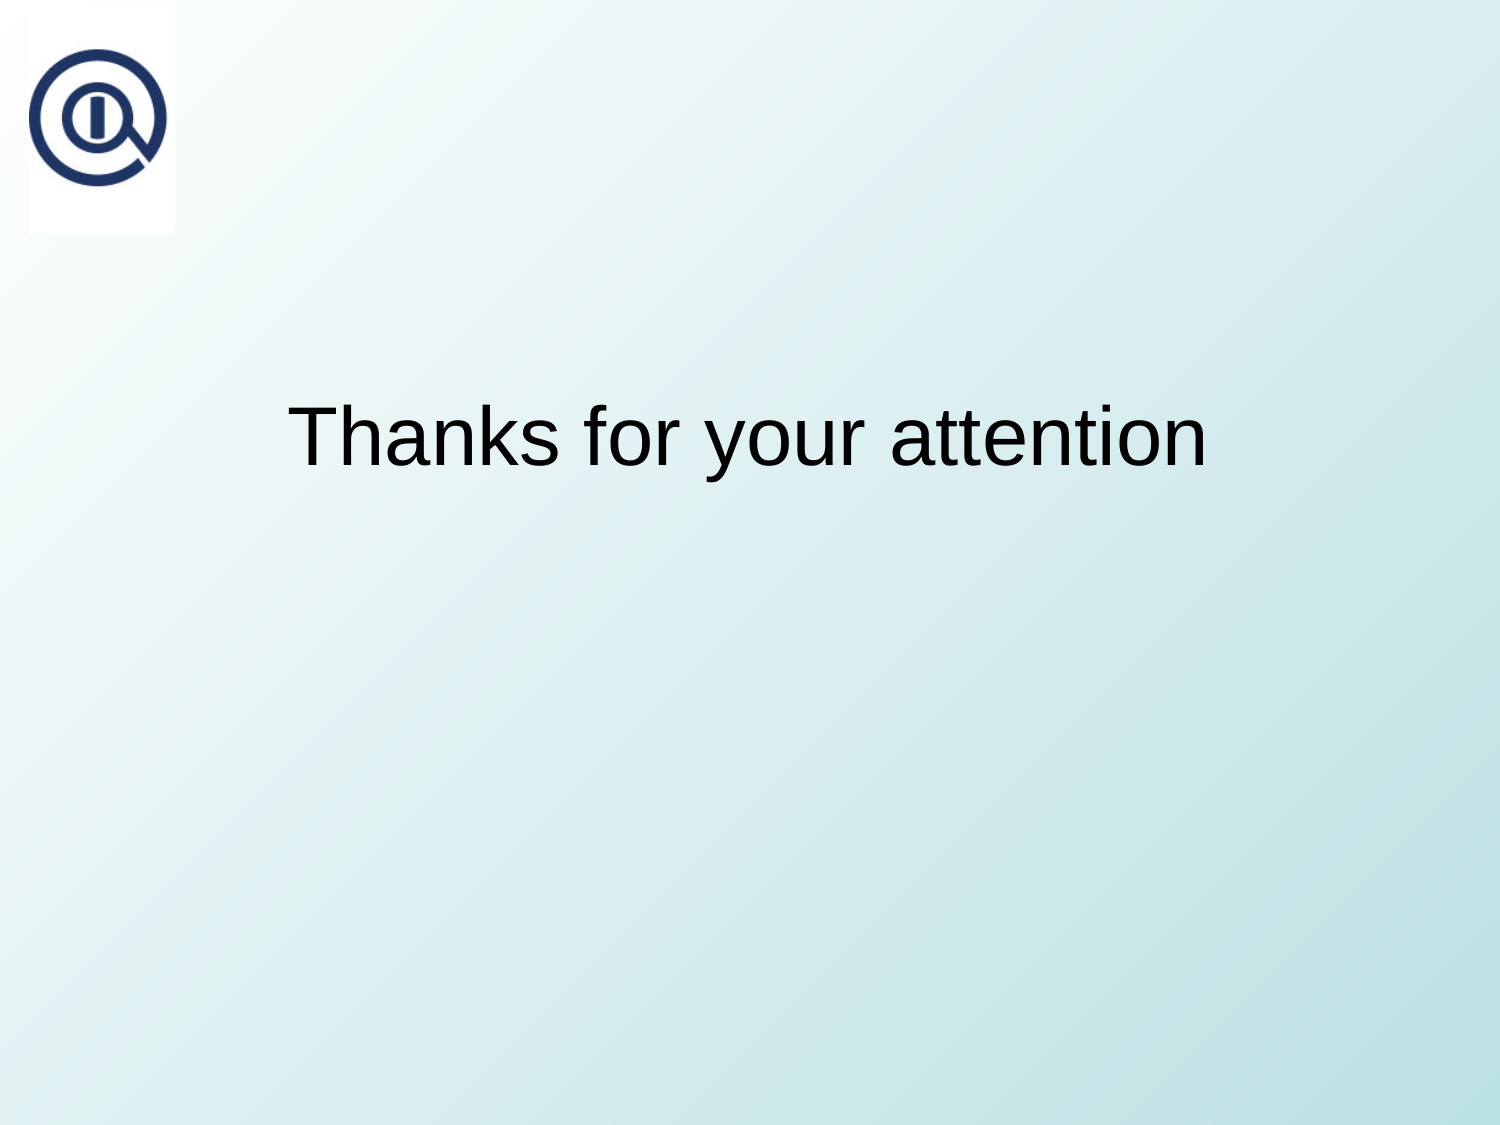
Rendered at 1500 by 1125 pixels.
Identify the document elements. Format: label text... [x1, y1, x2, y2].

picture [29, 3, 175, 234]
text_box Thanks for your attention [273, 375, 1225, 490]
